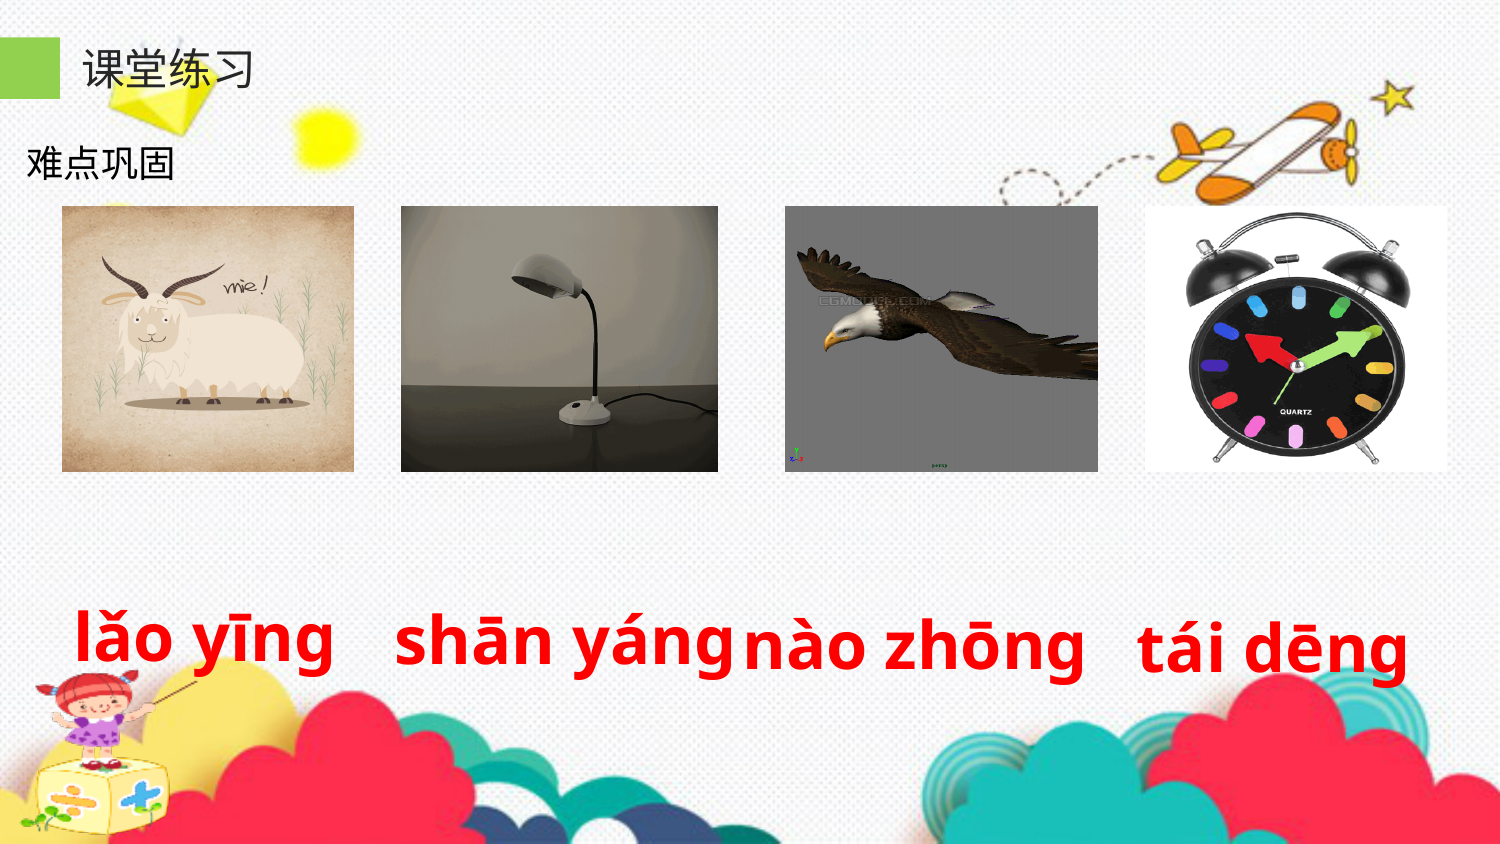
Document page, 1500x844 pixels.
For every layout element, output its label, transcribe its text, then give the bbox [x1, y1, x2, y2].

text_box lǎo yīnɡ [62, 589, 349, 681]
text_box 难点巩固 [14, 111, 221, 191]
text_box [0, 36, 61, 100]
text_box 课堂练习 [69, 35, 298, 100]
picture [0, 0, 1500, 844]
text_box nào zhōnɡ [730, 597, 1100, 689]
text_box tái dēnɡ [1125, 600, 1423, 692]
text_box shān yánɡ [383, 591, 749, 683]
